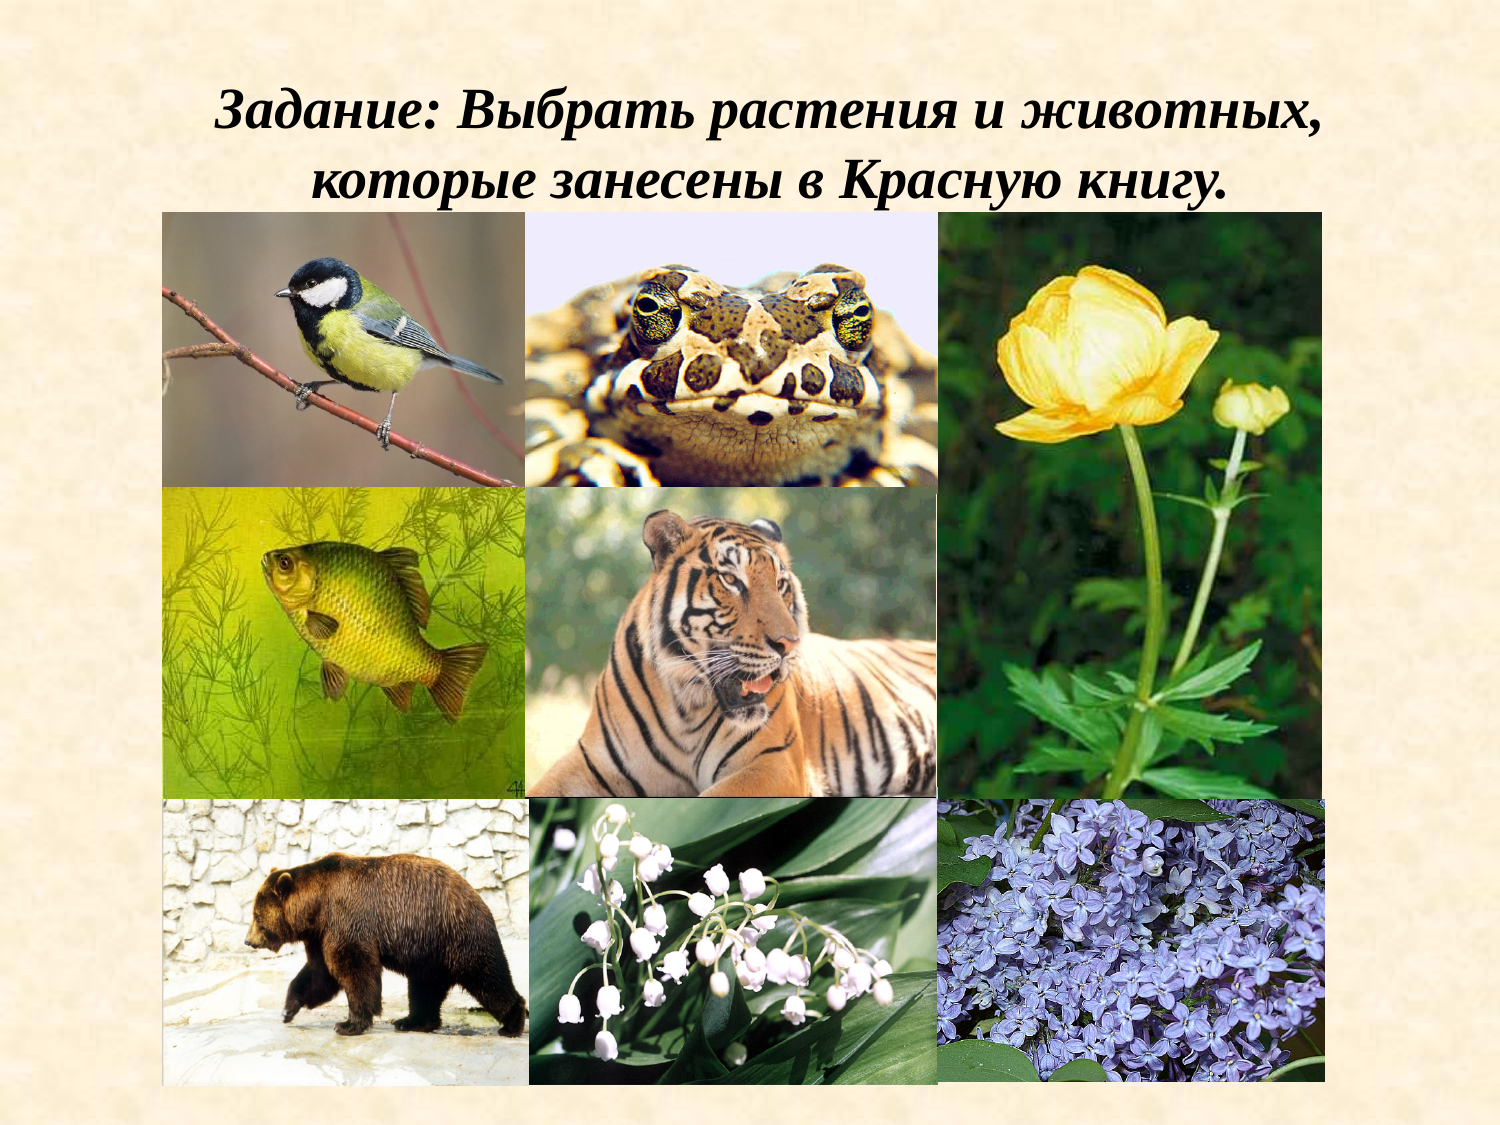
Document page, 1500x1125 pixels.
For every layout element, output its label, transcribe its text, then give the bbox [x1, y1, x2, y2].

text_box Задание: Выбрать растения и животных, которые занесены в Красную книгу. [201, 62, 1341, 288]
picture [0, 0, 1500, 1125]
